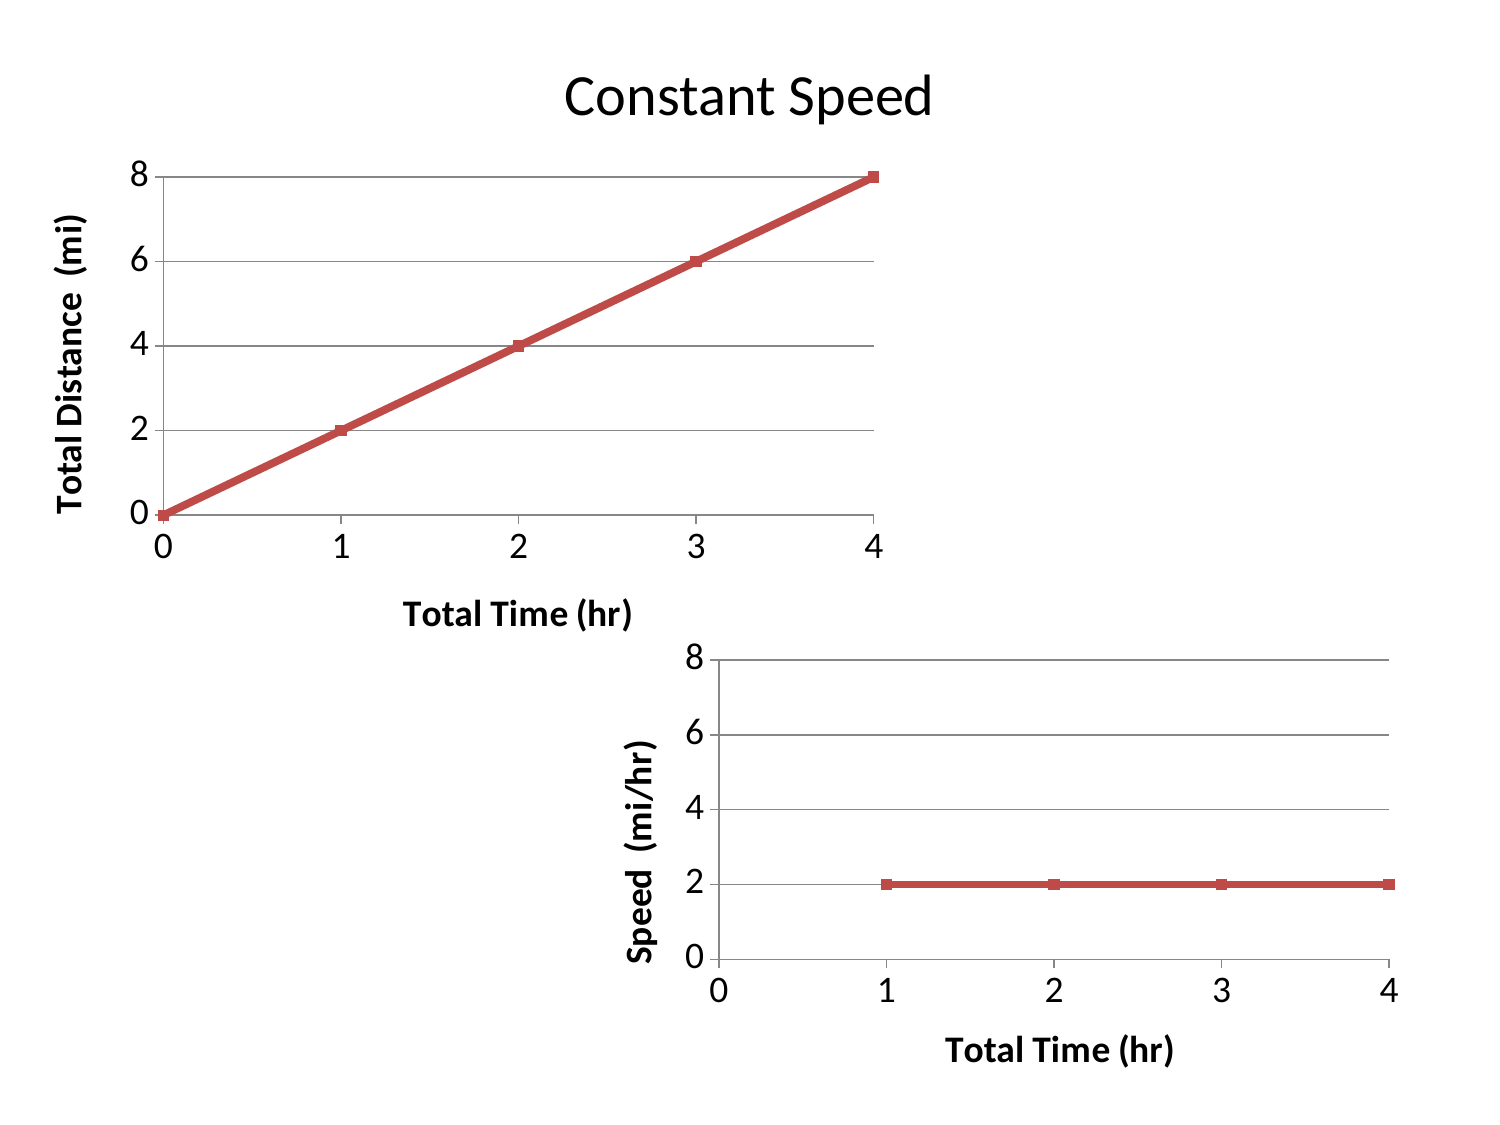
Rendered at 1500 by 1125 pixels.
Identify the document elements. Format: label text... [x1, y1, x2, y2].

list Constant Speed [549, 50, 1213, 163]
chart [37, 137, 1414, 1084]
